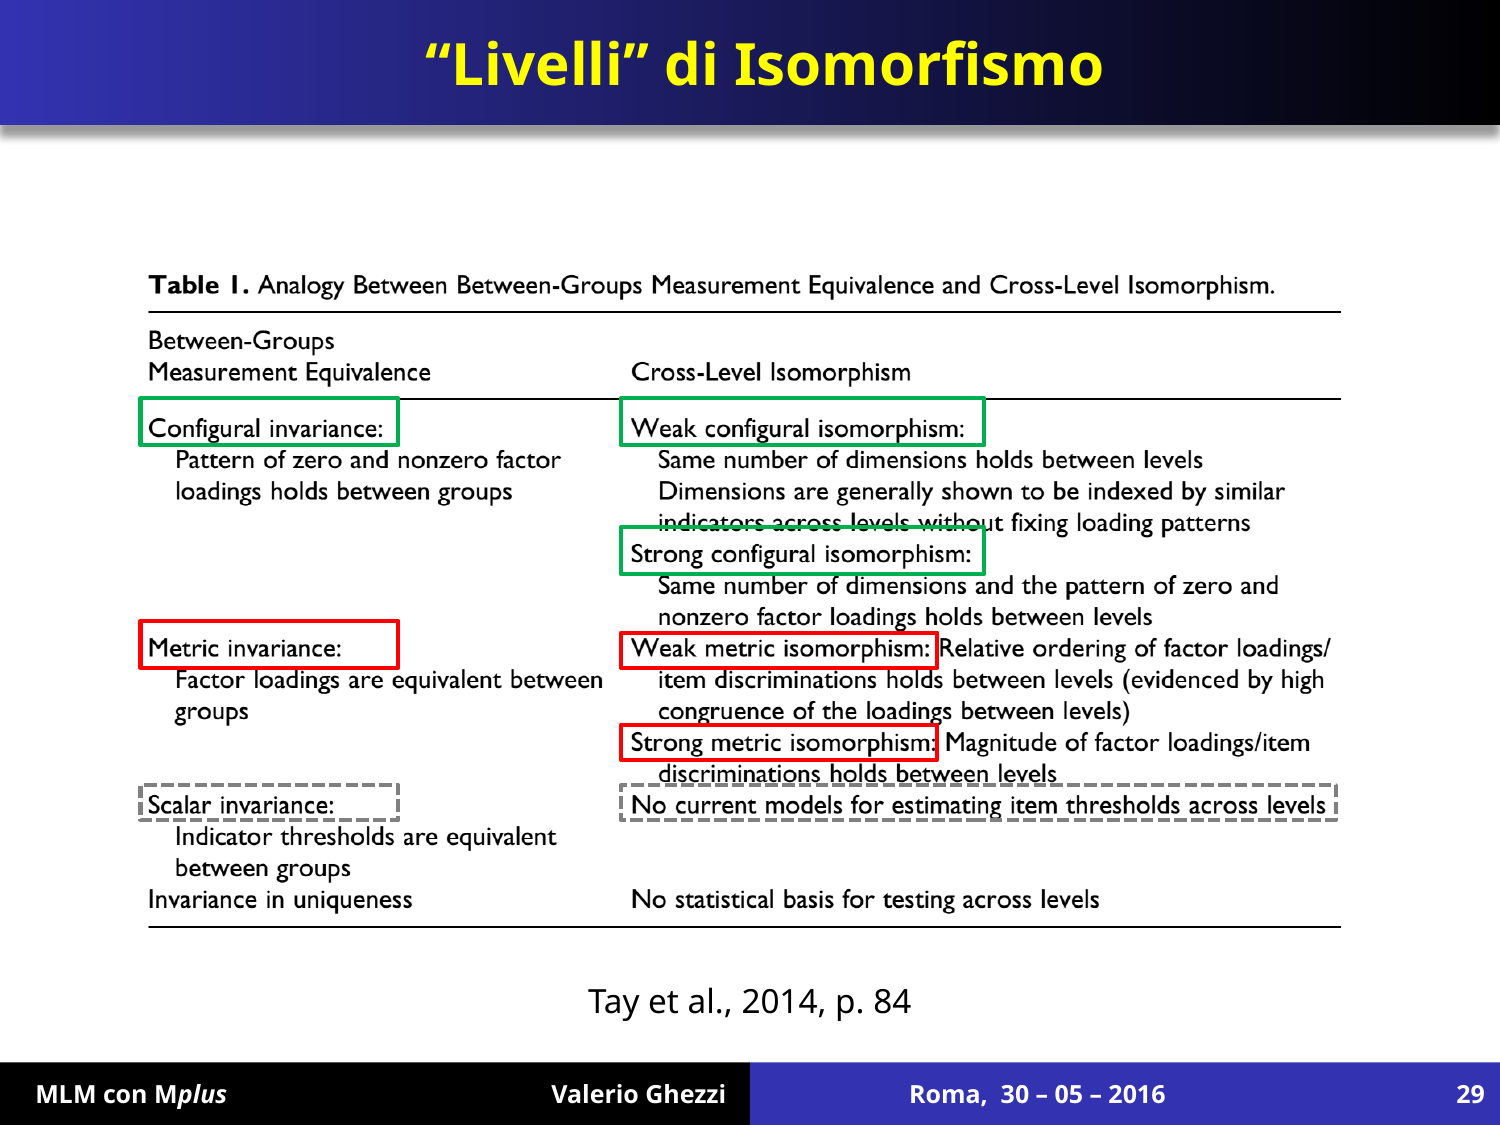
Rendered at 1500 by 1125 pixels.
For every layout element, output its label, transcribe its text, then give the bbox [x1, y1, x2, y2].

slide_number 29 [1325, 1065, 1500, 1125]
text_box Tay et al., 2014, p. 84 [0, 972, 1500, 1028]
text_box Roma, 30 – 05 – 2016 [750, 1062, 1325, 1125]
list MLM con Mplus Valerio Ghezzi [0, 1062, 750, 1125]
title “Livelli” di Isomorfismo [0, 0, 1500, 126]
picture [140, 269, 1347, 938]
